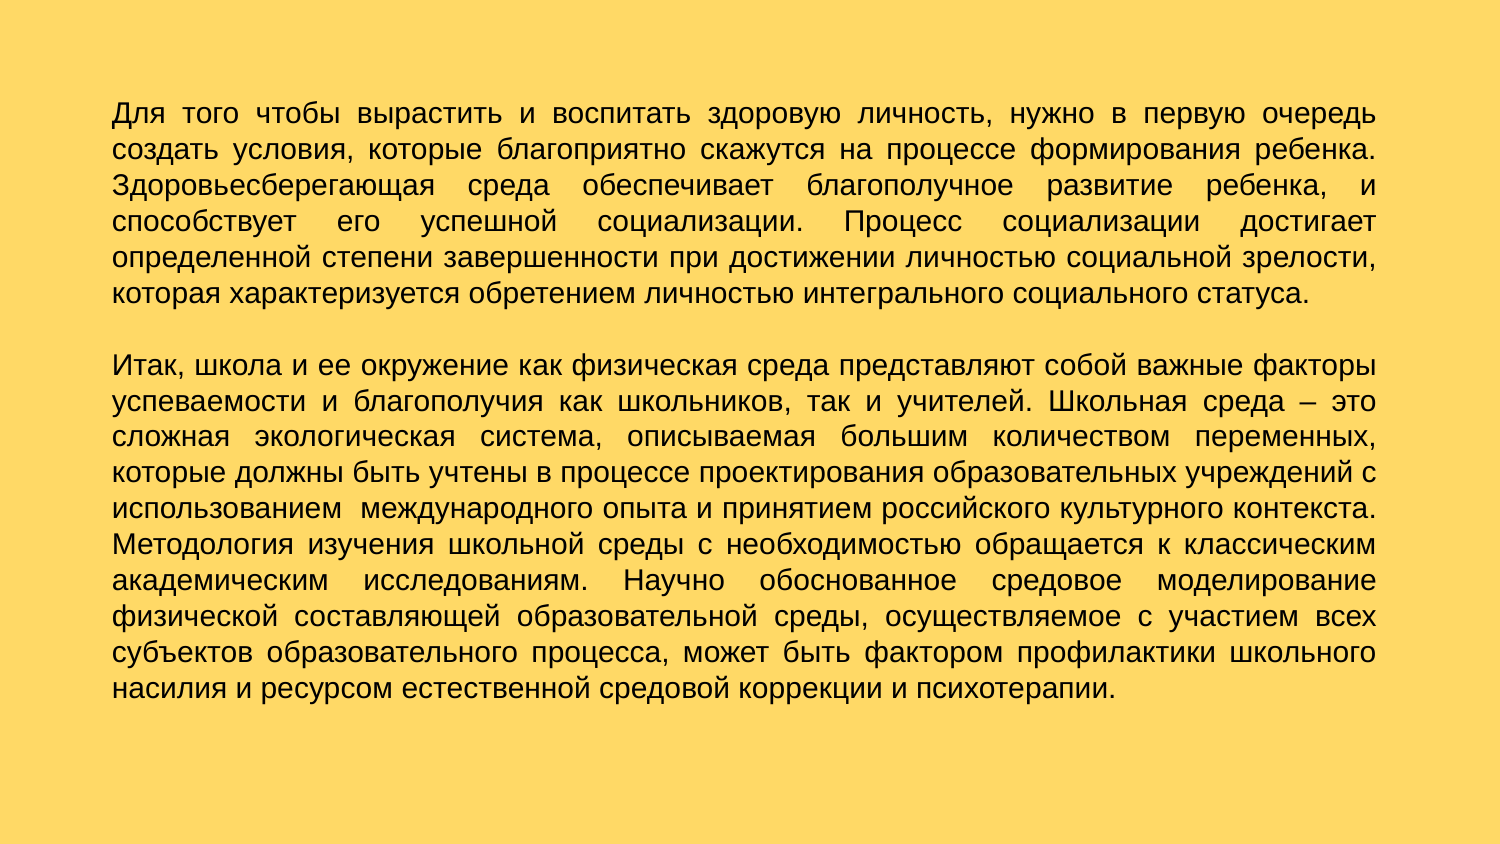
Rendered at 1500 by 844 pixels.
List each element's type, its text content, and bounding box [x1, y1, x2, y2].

title Для того чтобы вырастить и воспитать здоровую личность, нужно в первую очередь создать условия, которые благоприятно скажутся на процессе формирования ребенка. Здоровьесберегающая среда обеспечивает благополучное развитие ребенка, и способствует его успешной социализации. Процесс социализации достигает определенной степени завершенности при достижении личностью социальной зрелости, которая характеризуется обретением личностью интегрального социального статуса. Итак, школа и ее окружение как физическая среда представляют собой важные факторы успеваемости и благополучия как школьников, так и учителей. Школьная среда – это сложная экологическая система, описываемая большим количеством переменных, которые должны быть учтены в процессе проектирования образовательных учреждений с использованием международного опыта и принятием российского культурного контекста. Методология изучения школьной среды с необходимостью обращается к классическим академическим исследованиям. Научно обоснованное средовое моделирование физической составляющей образовательной среды, осуществляемое с участием всех субъектов образовательного процесса, может быть фактором профилактики школьного насилия и ресурсом естественной средовой коррекции и психотерапии. [96, 75, 1393, 747]
